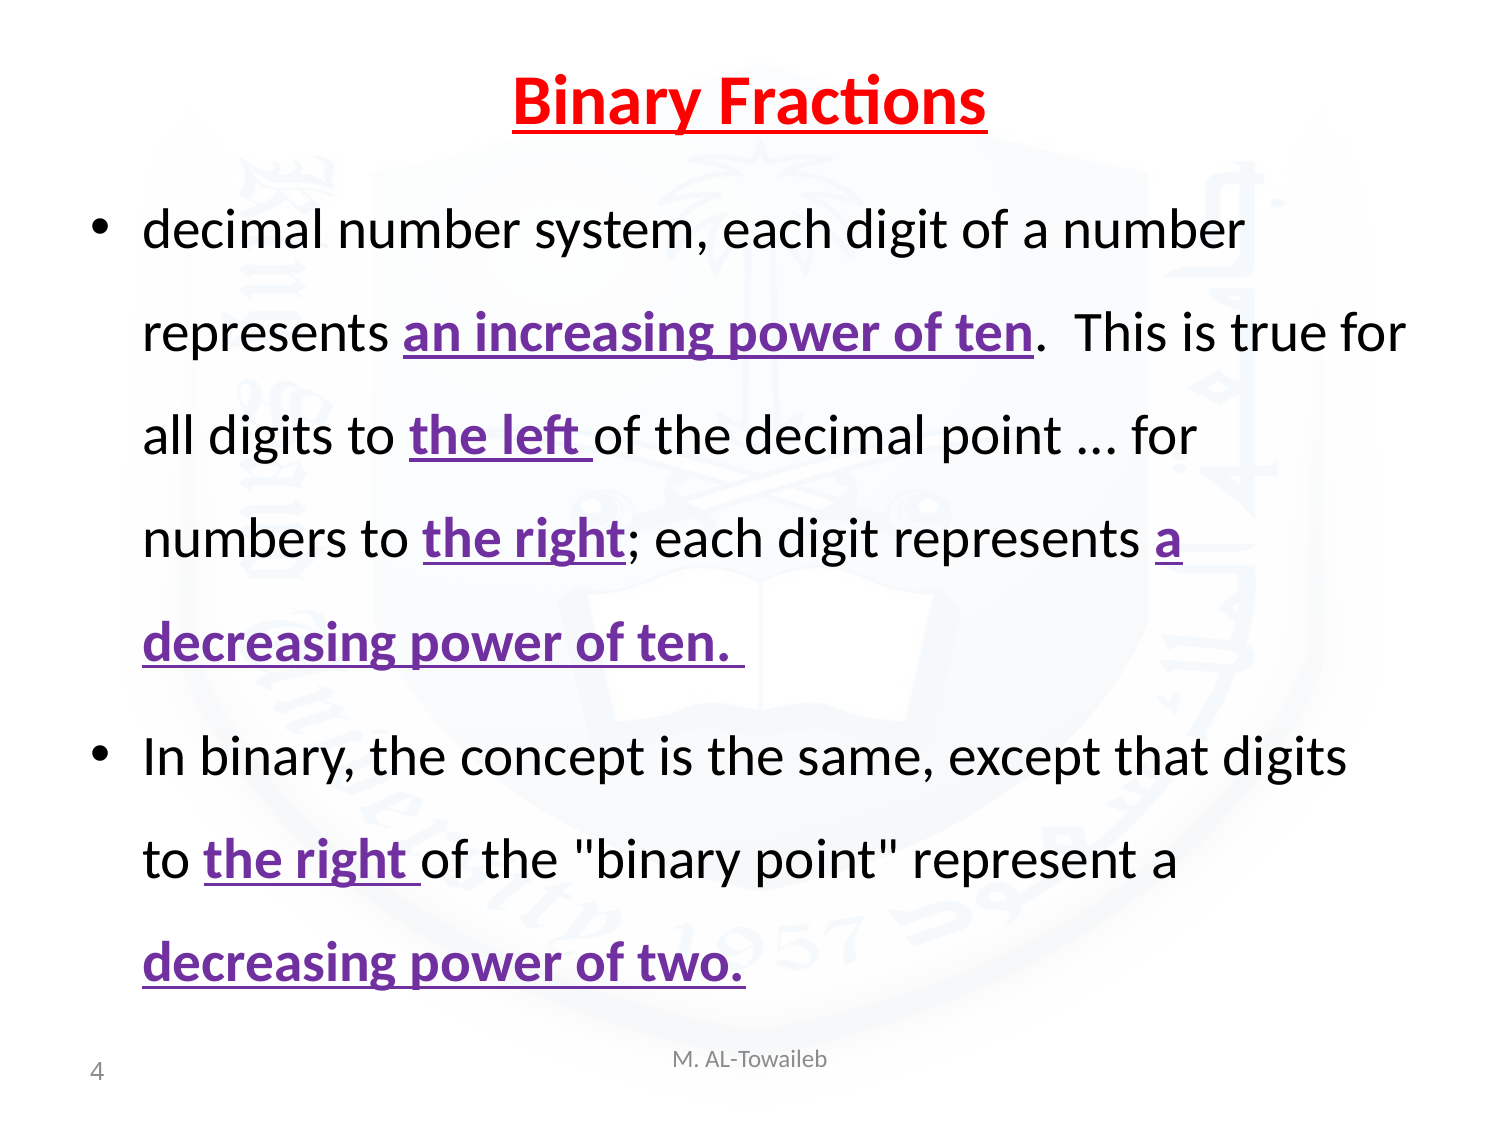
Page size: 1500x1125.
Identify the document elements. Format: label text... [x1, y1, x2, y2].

slide_number 4 [75, 1042, 425, 1103]
list decimal number system, each digit of a number represents an increasing power of ten. This is true for all digits to the left of the decimal point ... for numbers to the right; each digit represents a decreasing power of ten. In binary, the concept is the same, except that digits to the right of the "binary point" represent a decreasing power of two. [75, 149, 1425, 1005]
title Binary Fractions [75, 45, 1425, 149]
footer M. AL-Towaileb [512, 1042, 988, 1103]
